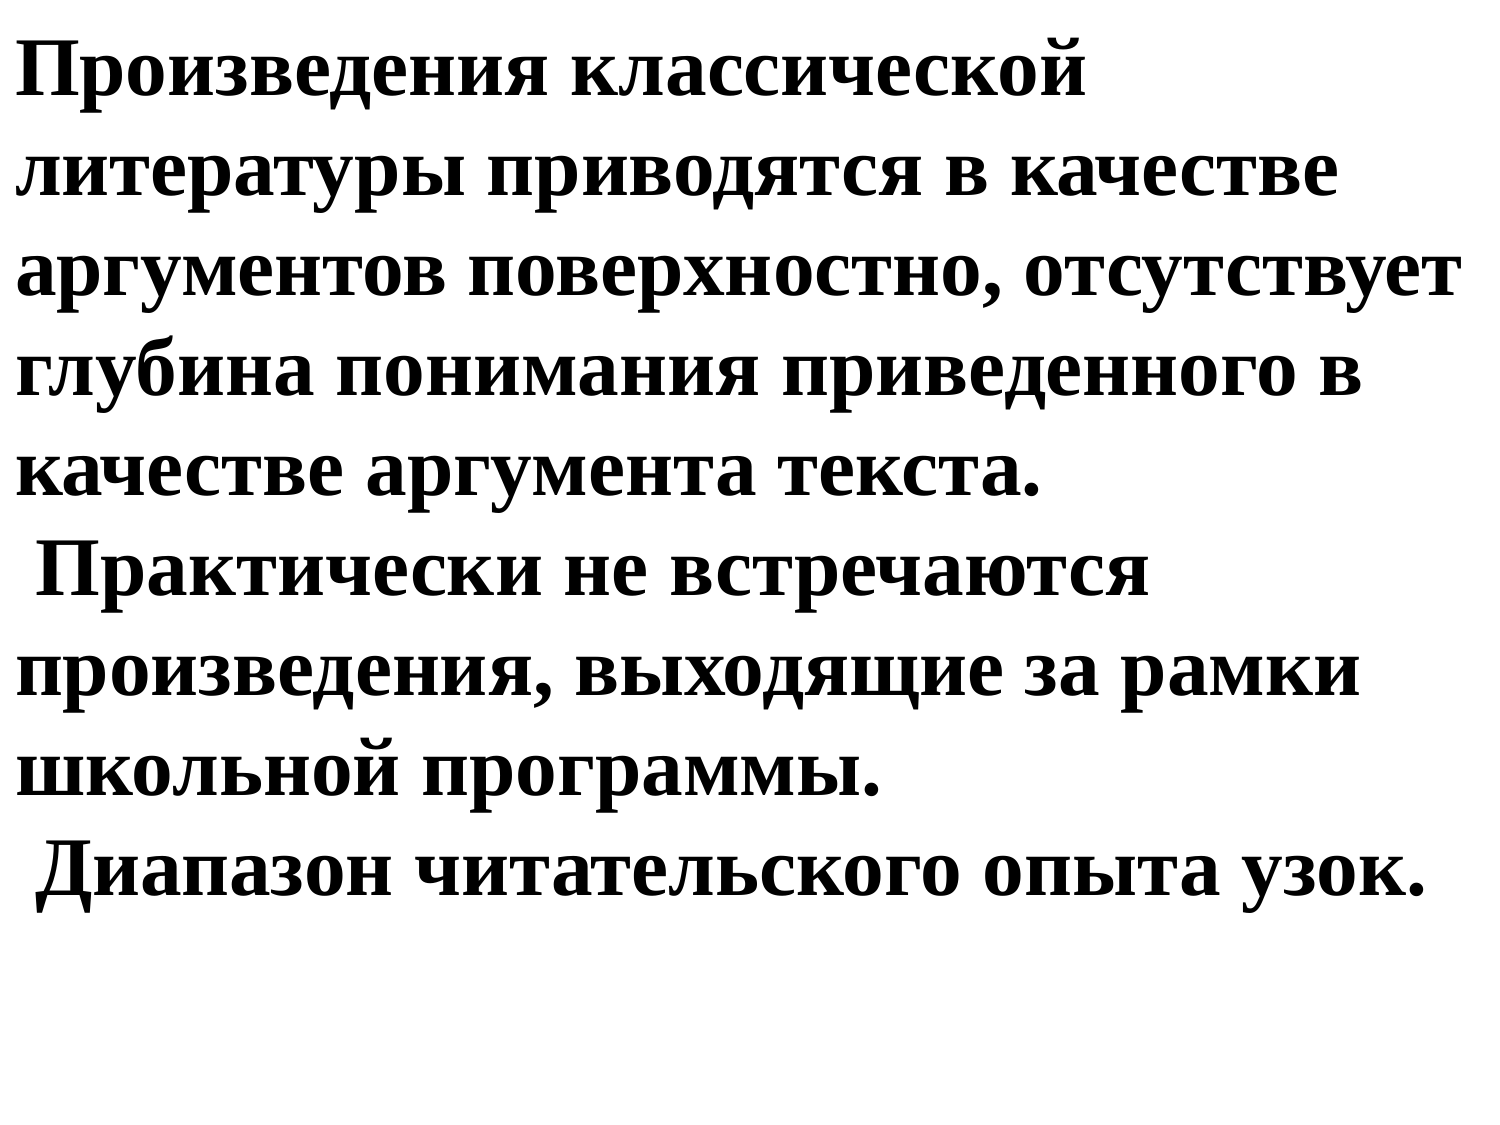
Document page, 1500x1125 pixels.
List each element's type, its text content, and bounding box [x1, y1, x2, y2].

text_box Произведения классической литературы приводятся в качестве аргументов поверхностно, отсутствует глубина понимания приведенного в качестве аргумента текста. Практически не встречаются произведения, выходящие за рамки школьной программы. Диапазон читательского опыта узок. [0, 4, 1500, 920]
